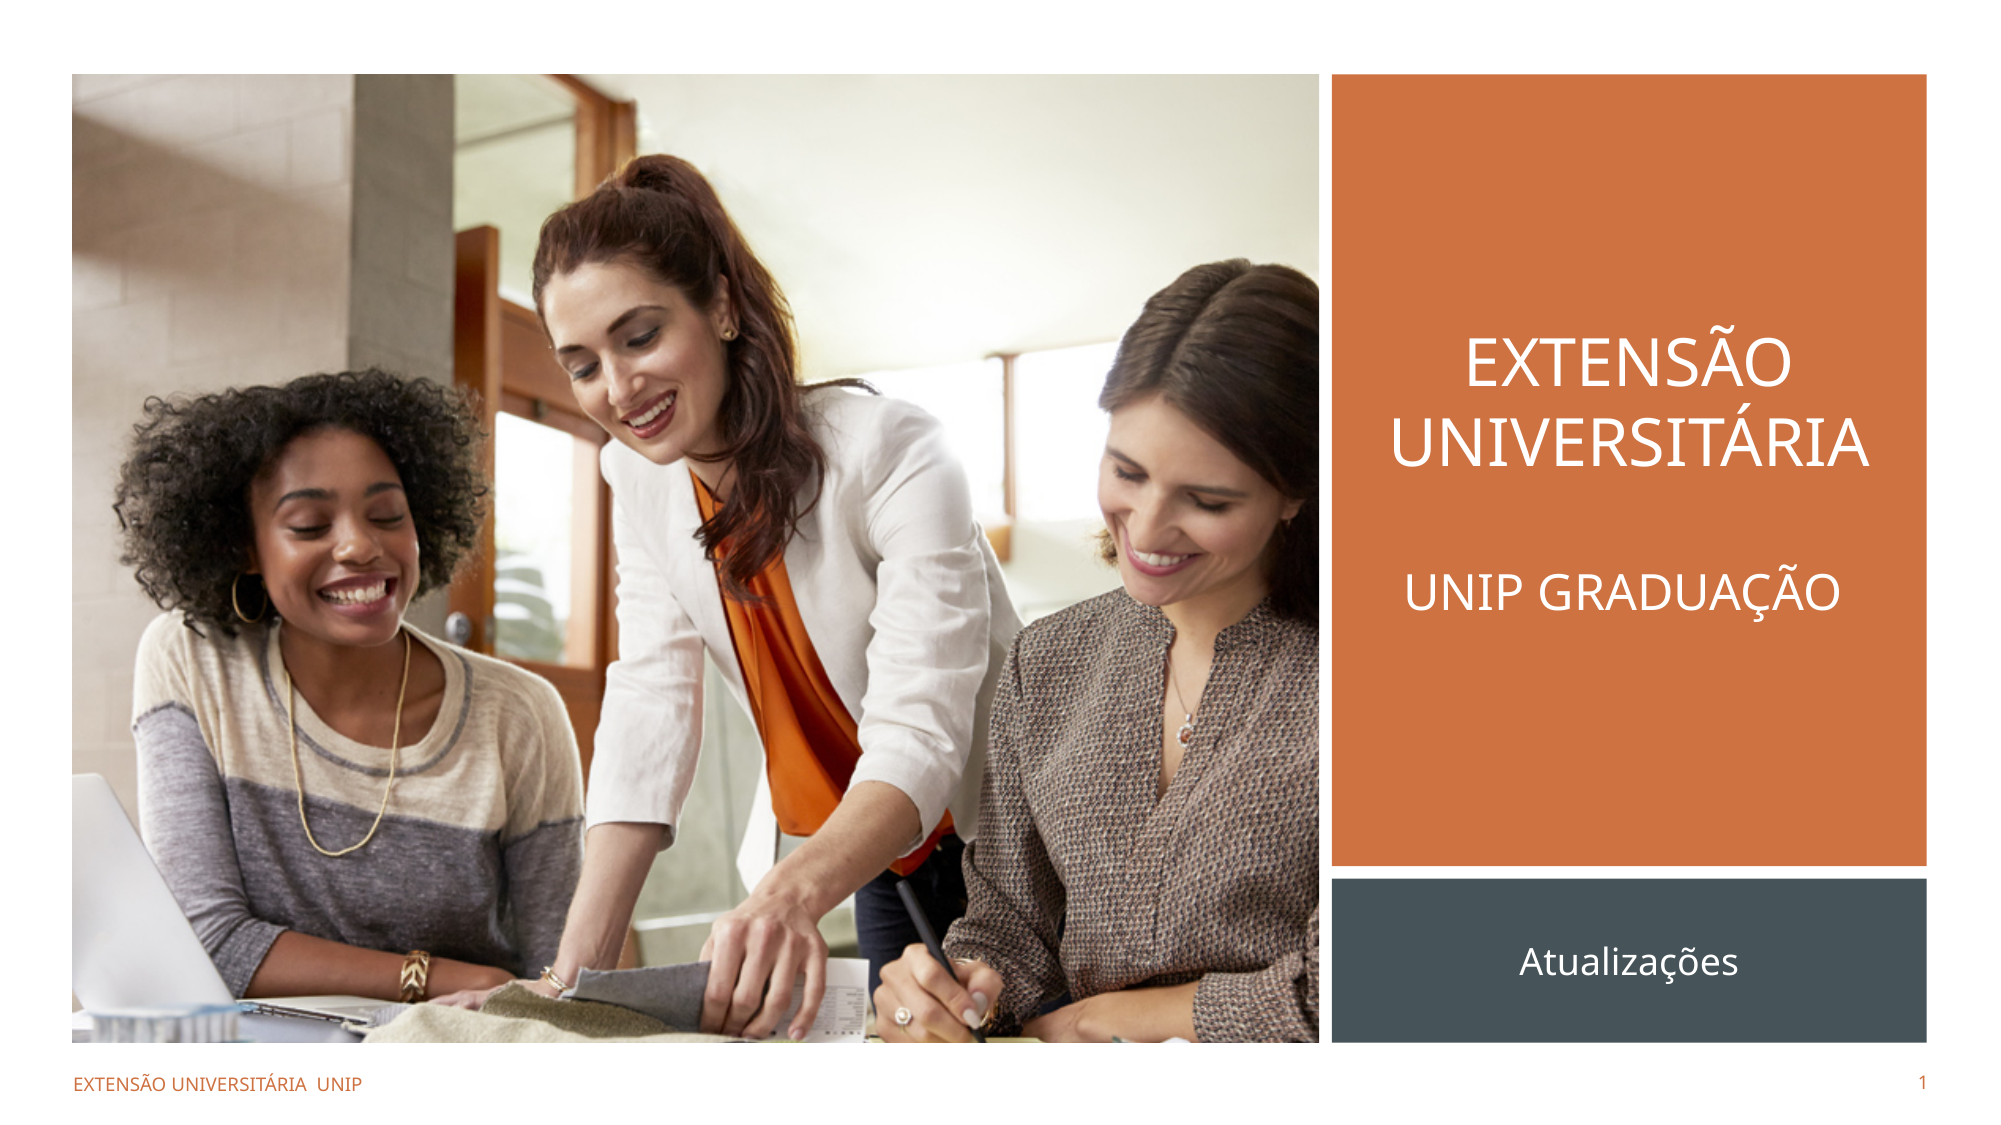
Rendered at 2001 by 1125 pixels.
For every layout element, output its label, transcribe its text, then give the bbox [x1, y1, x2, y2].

footer Extensão UNIVERSITÁRIA unip [58, 1053, 1177, 1114]
picture [71, 73, 1320, 1044]
slide_number 1 [1770, 1053, 1944, 1114]
list Atualizações [1331, 878, 1927, 1043]
title EXTENSÃO UNIVERSITÁRIA UNIP GRADUAÇÃO [1331, 74, 1927, 867]
